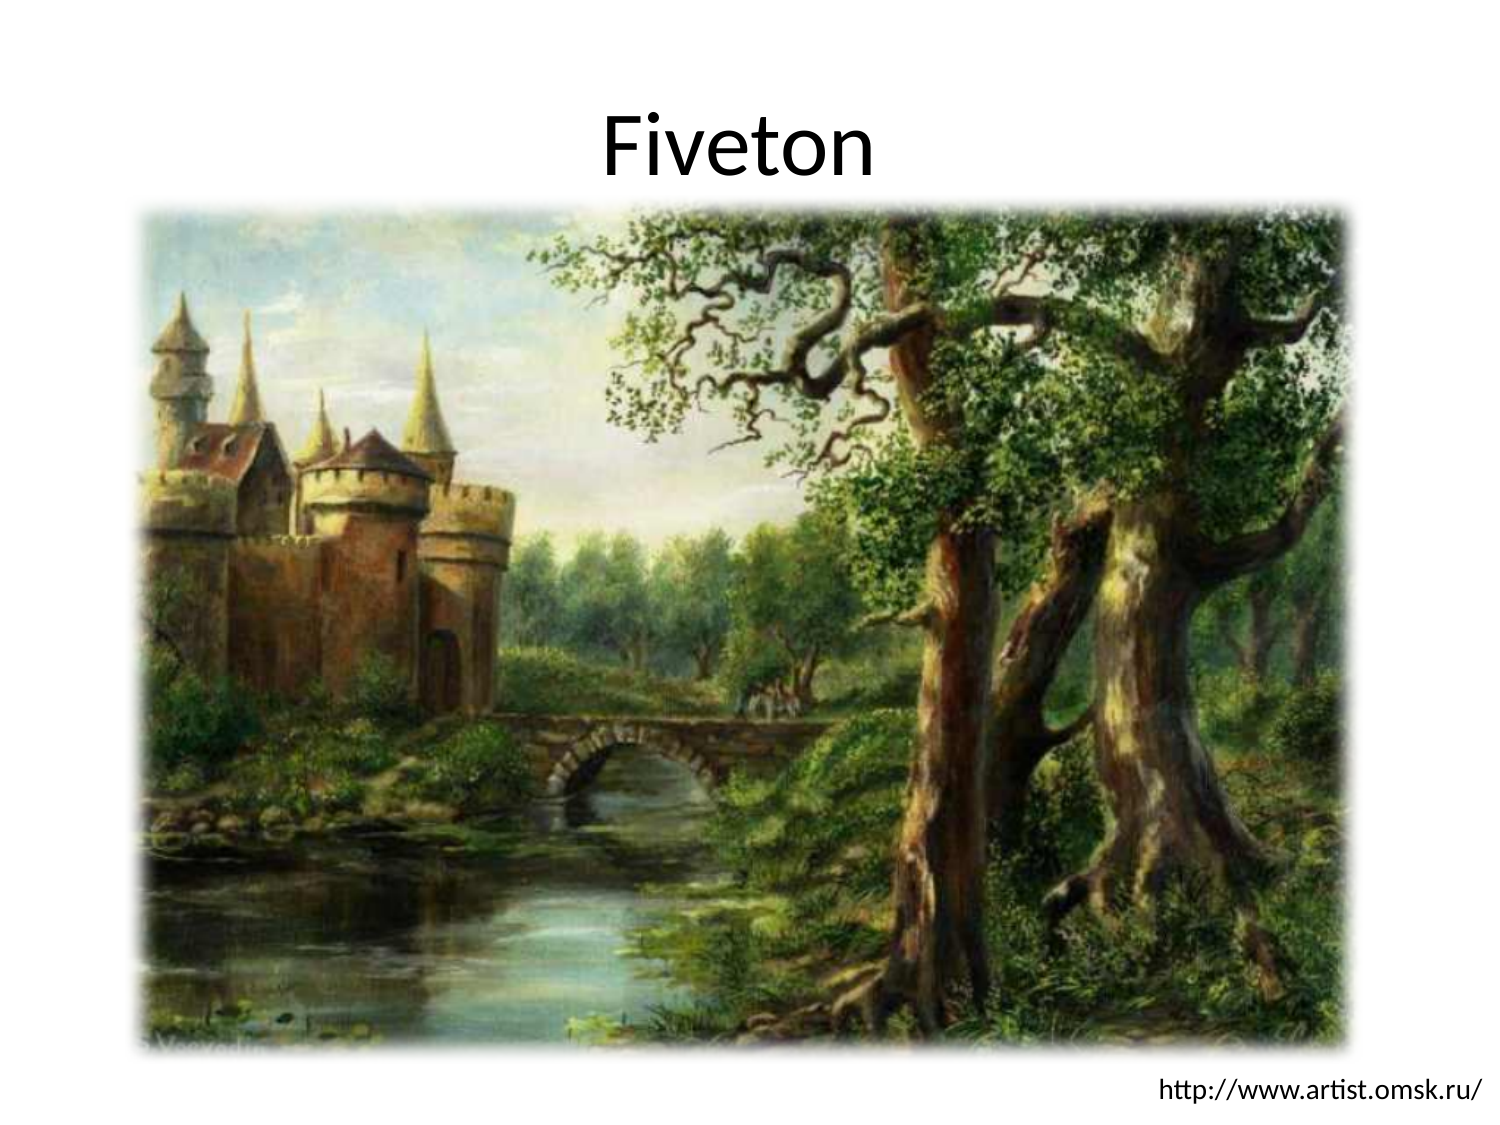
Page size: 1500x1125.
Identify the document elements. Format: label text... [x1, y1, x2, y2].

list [124, 195, 1363, 1064]
text_box http://www.artist.omsk.ru/ [1143, 1063, 1498, 1113]
title Fiveton [75, 45, 1425, 233]
